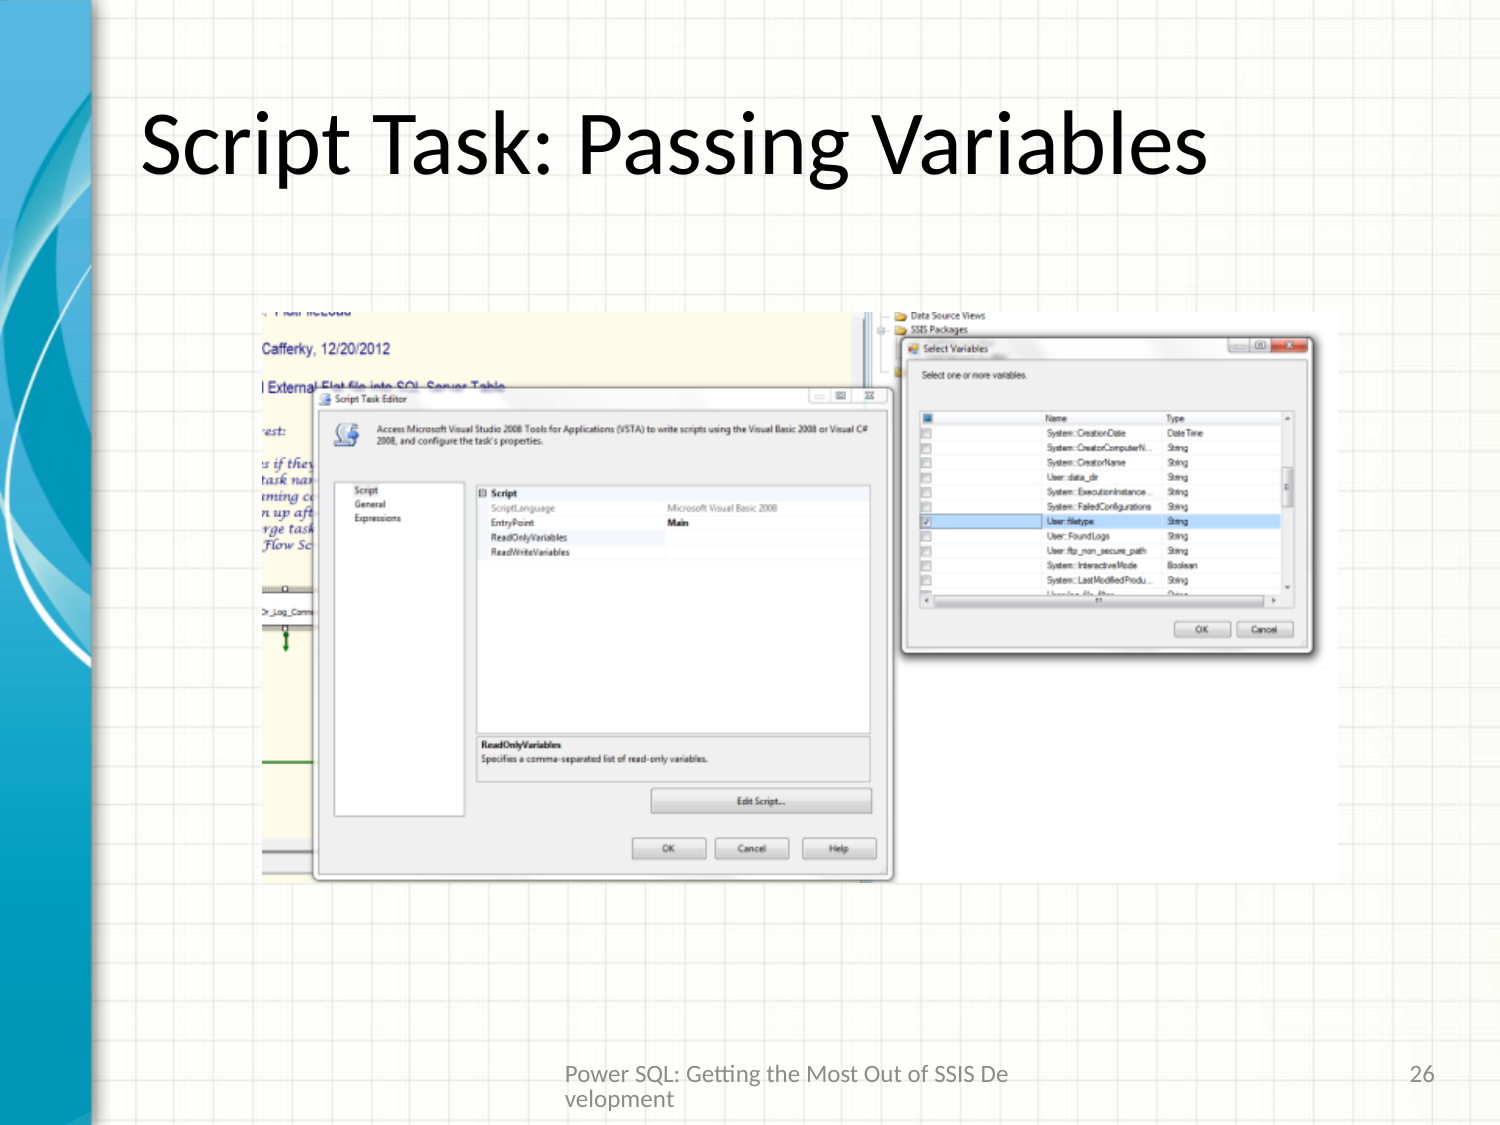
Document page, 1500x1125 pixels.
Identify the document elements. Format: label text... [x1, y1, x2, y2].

slide_number 26 [1100, 1042, 1450, 1103]
footer Power SQL: Getting the Most Out of SSIS Development [549, 1042, 1025, 1103]
picture [0, 0, 1500, 1125]
title Script Task: Passing Variables [125, 44, 1450, 232]
